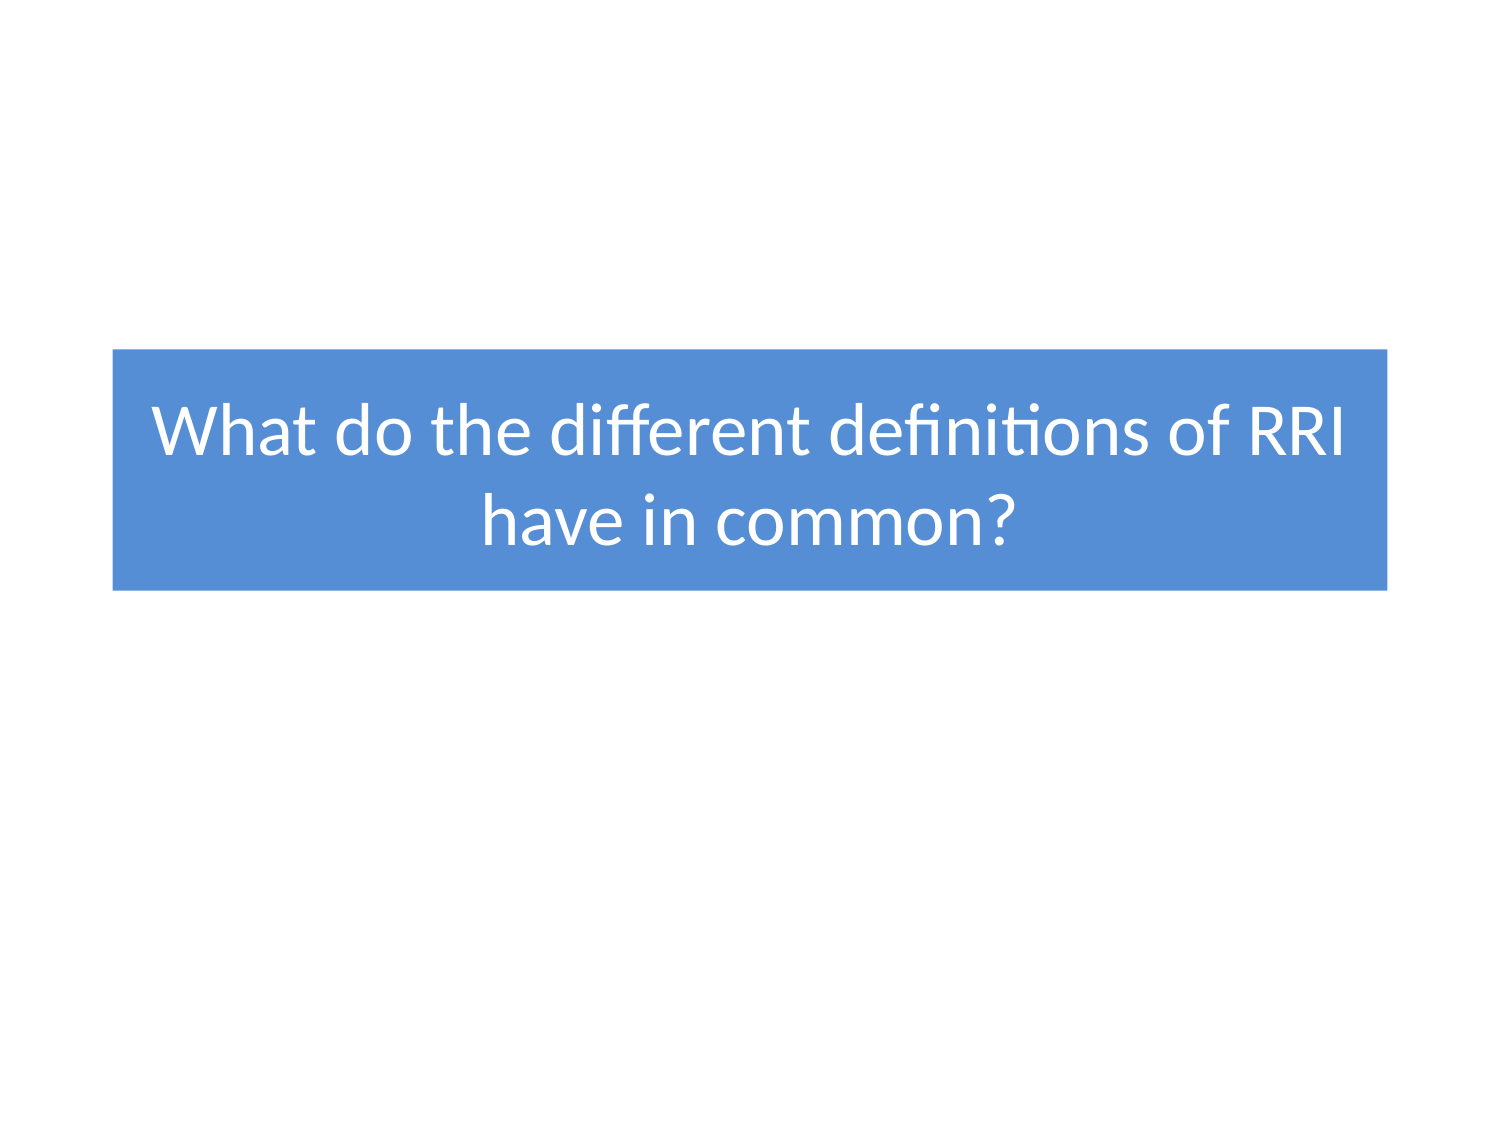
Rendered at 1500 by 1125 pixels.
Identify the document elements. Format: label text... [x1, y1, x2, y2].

title What do the different definitions of RRI have in common? [112, 349, 1388, 591]
